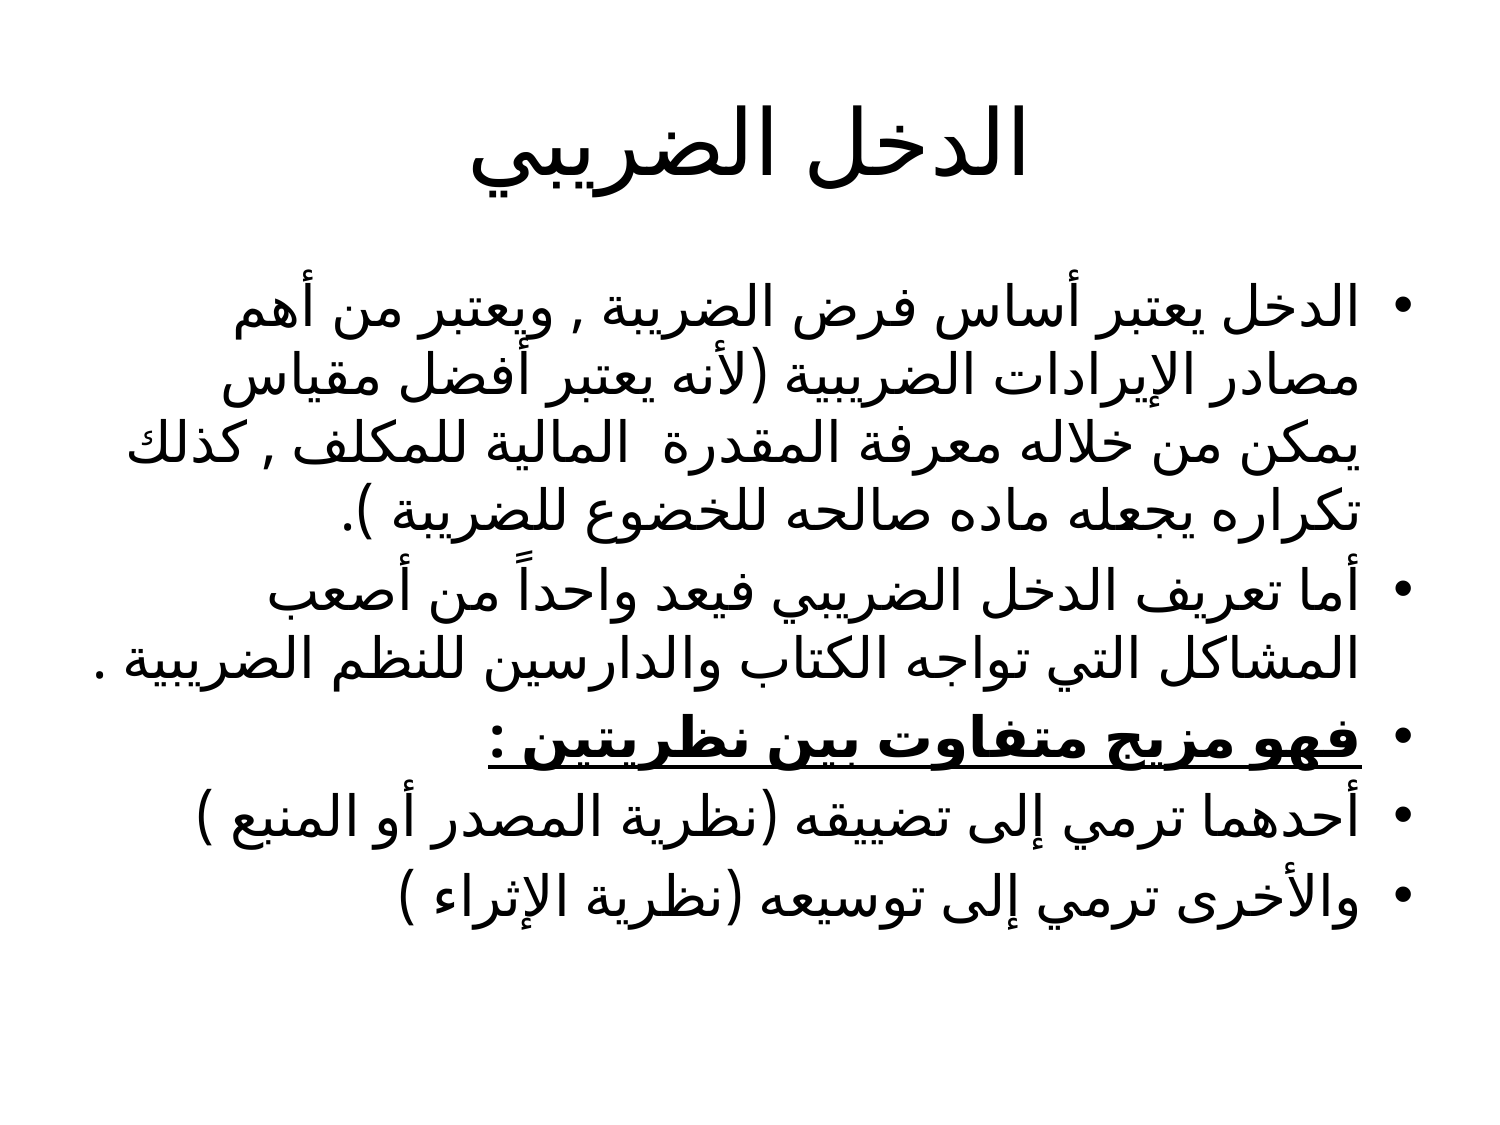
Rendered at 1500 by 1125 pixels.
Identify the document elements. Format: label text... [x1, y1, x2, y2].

list الدخل يعتبر أساس فرض الضريبة , ويعتبر من أهم مصادر الإيرادات الضريبية (لأنه يعتبر أفضل مقياس يمكن من خلاله معرفة المقدرة المالية للمكلف , كذلك تكراره يجعله ماده صالحه للخضوع للضريبة ). أما تعريف الدخل الضريبي فيعد واحداً من أصعب المشاكل التي تواجه الكتاب والدارسين للنظم الضريبية . فهو مزيج متفاوت بين نظريتين : أحدهما ترمي إلى تضييقه (نظرية المصدر أو المنبع ) والأخرى ترمي إلى توسيعه (نظرية الإثراء ) [75, 262, 1425, 1005]
title الدخل الضريبي [75, 45, 1425, 233]
